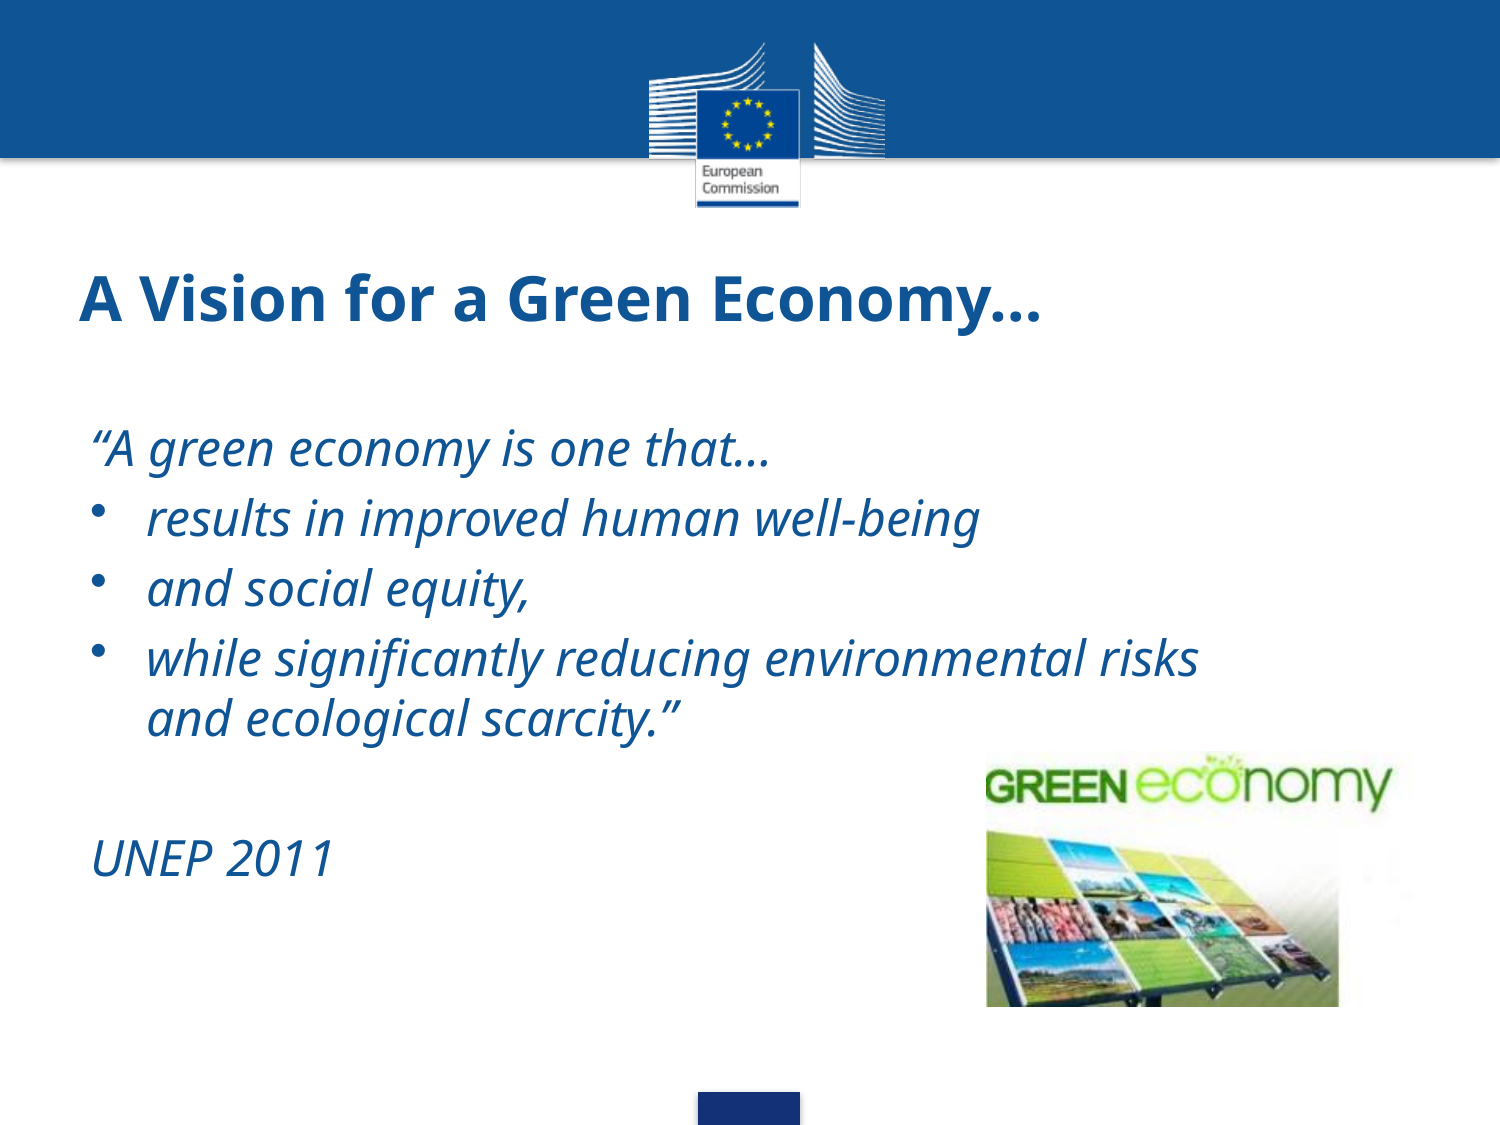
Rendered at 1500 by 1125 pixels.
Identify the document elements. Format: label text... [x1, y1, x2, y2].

title A Vision for a Green Economy… [64, 219, 1415, 374]
list “A green economy is one that… results in improved human well-being and social equity, while significantly reducing environmental risks and ecological scarcity.” UNEP 2011 [75, 408, 1270, 988]
picture [985, 751, 1417, 1007]
picture [649, 42, 885, 208]
